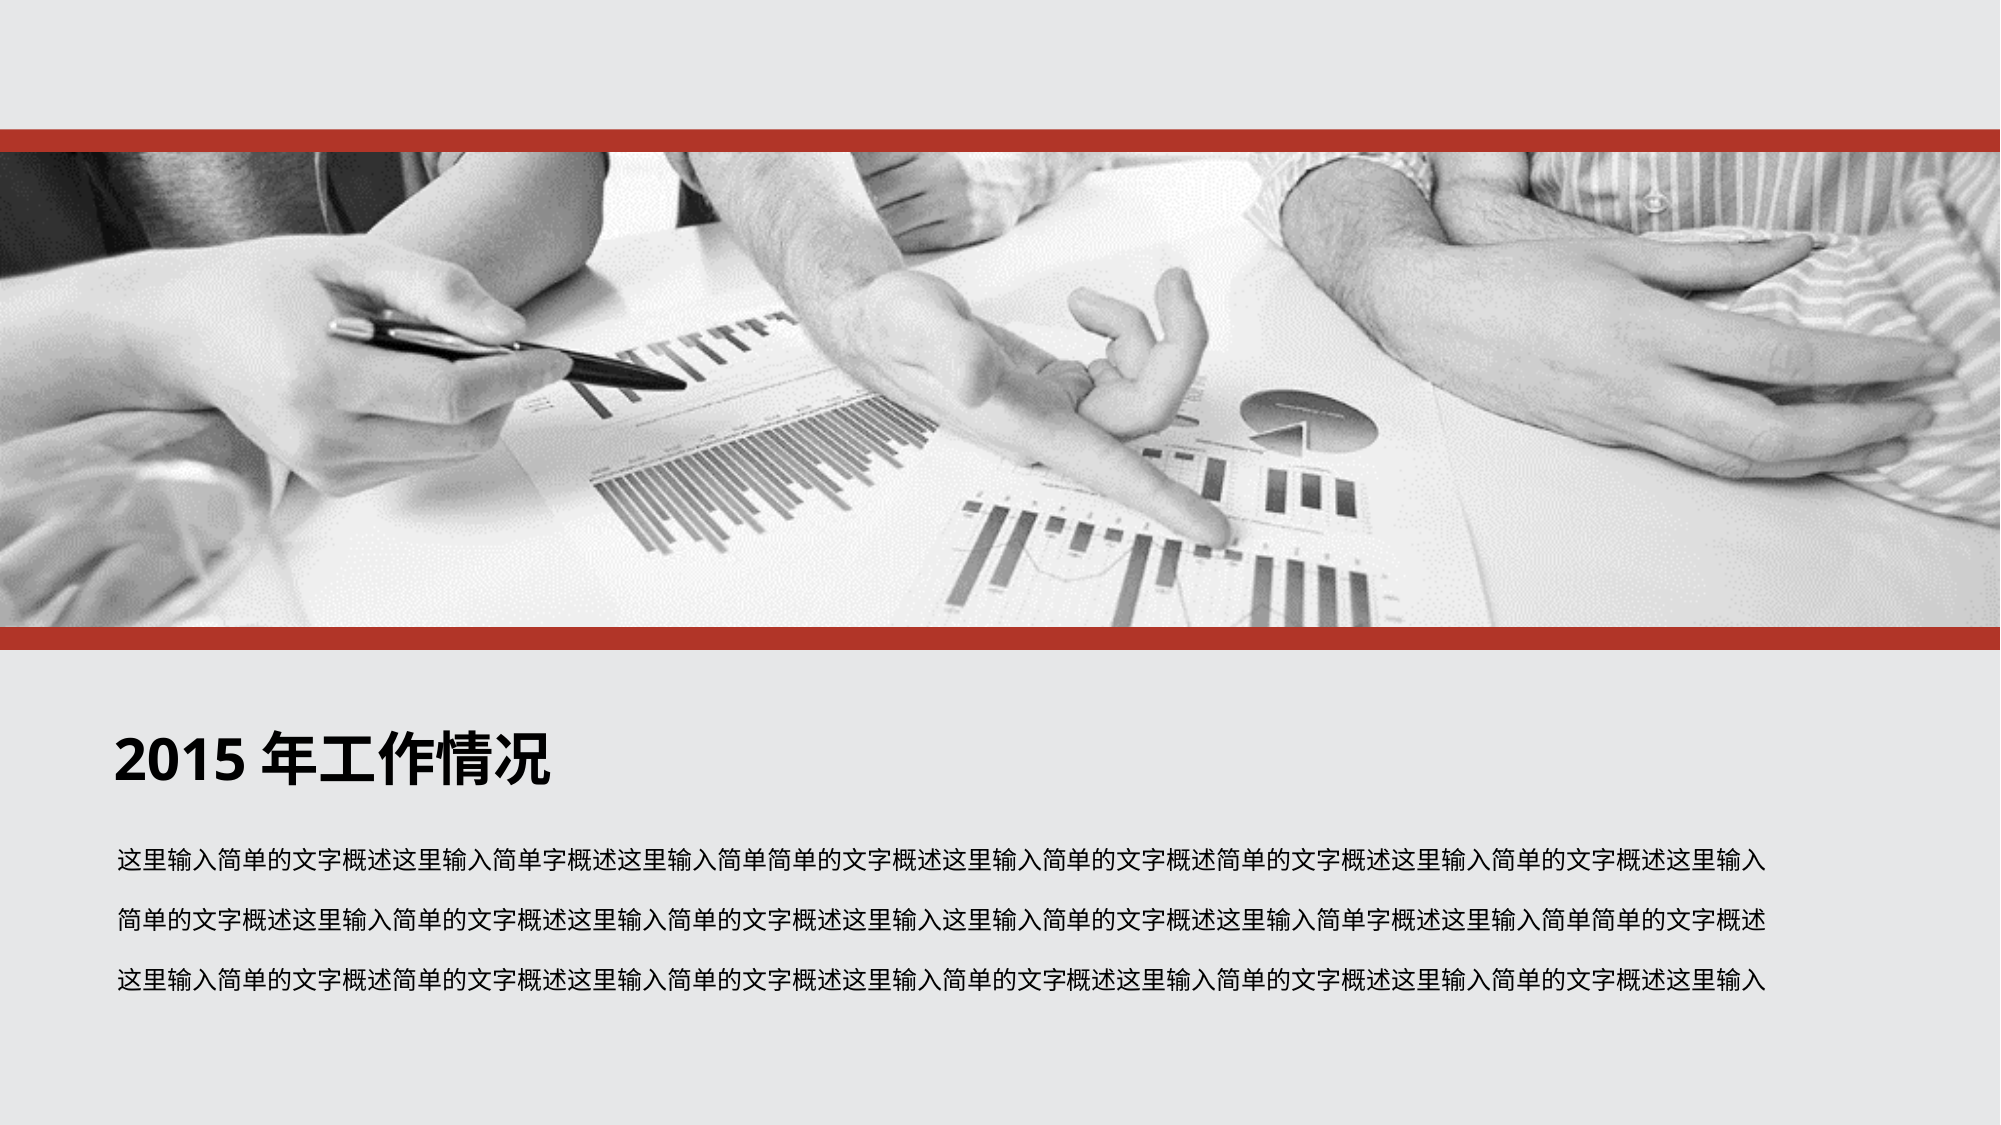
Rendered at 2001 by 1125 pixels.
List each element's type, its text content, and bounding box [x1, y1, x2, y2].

text_box [0, 128, 2000, 152]
text_box 这里输入简单的文字概述这里输入简单字概述这里输入简单简单的文字概述这里输入简单的文字概述简单的文字概述这里输入简单的文字概述这里输入简单的文字概述这里输入简单的文字概述这里输入简单的文字概述这里输入这里输入简单的文字概述这里输入简单字概述这里输入简单简单的文字概述这里输入简单的文字概述简单的文字概述这里输入简单的文字概述这里输入简单的文字概述这里输入简单的文字概述这里输入简单的文字概述这里输入 [102, 807, 1805, 1002]
picture [0, 152, 2000, 627]
text_box 2015年工作情况 [98, 714, 602, 800]
text_box [0, 627, 2000, 651]
